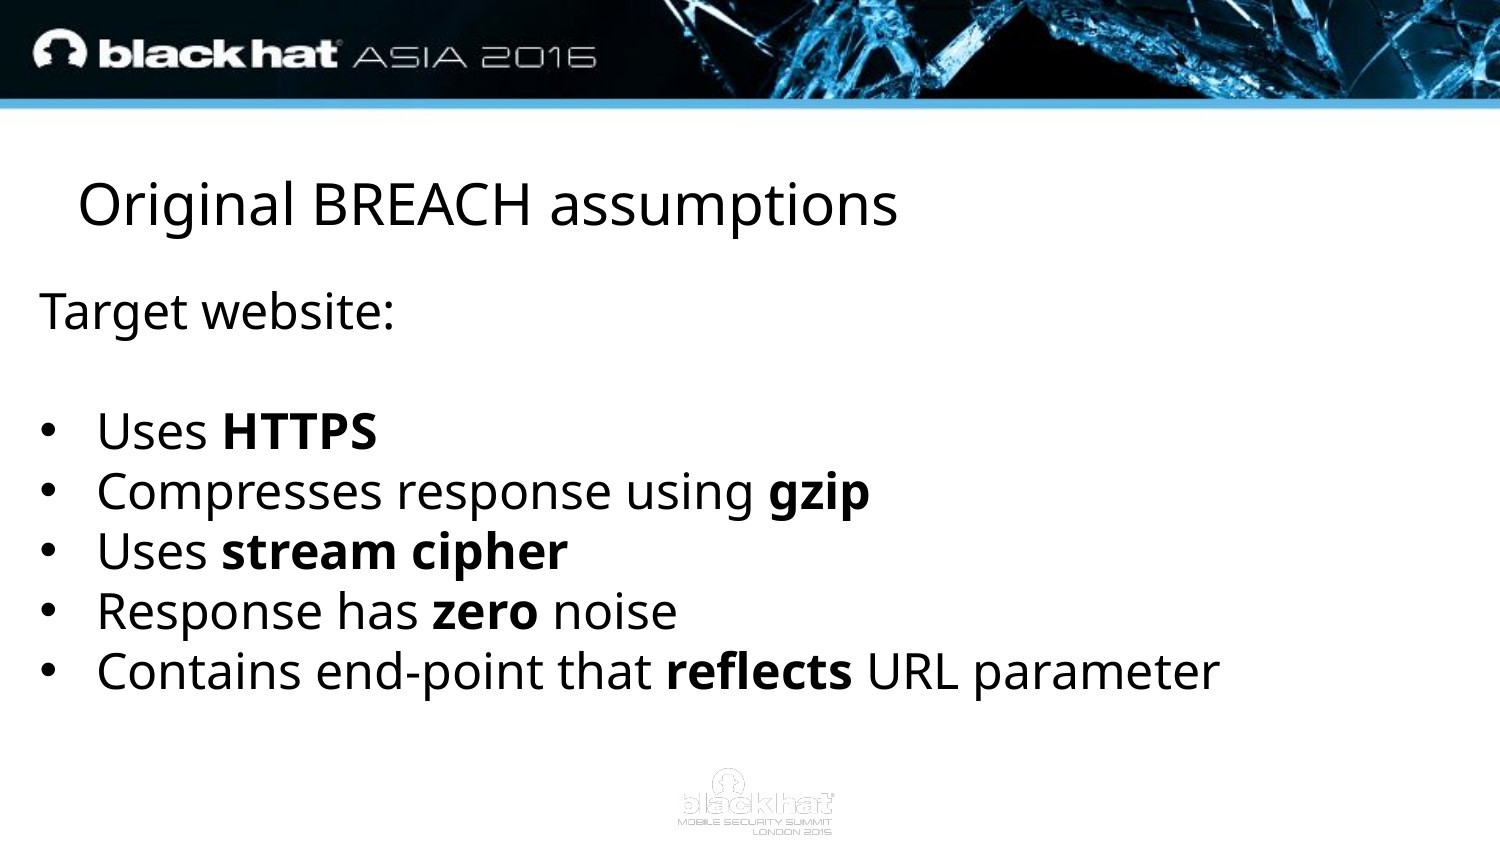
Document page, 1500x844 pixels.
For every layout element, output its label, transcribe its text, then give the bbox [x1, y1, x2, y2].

text_box Target website: Uses HTTPS Compresses response using gzip Uses stream cipher Response has zero noise Contains end-point that reflects URL parameter [24, 271, 1450, 707]
text_box Original BREACH assumptions [62, 159, 1438, 245]
picture [0, 0, 1500, 844]
